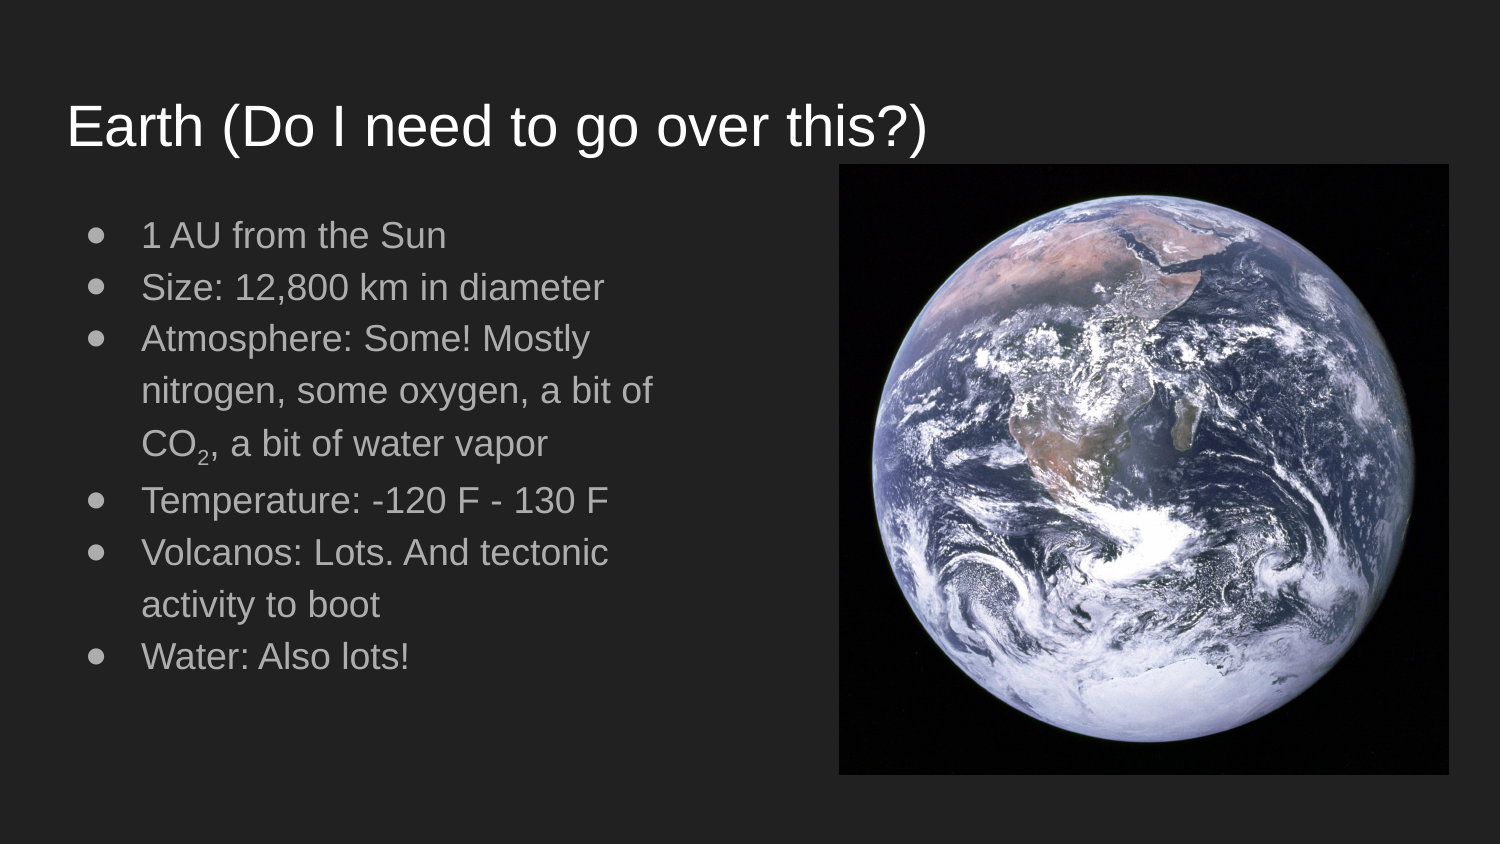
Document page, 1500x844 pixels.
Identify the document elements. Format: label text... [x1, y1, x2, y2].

title Earth (Do I need to go over this?) [51, 72, 1449, 167]
list 1 AU from the Sun Size: 12,800 km in diameter Atmosphere: Some! Mostly nitrogen, some oxygen, a bit of CO2, a bit of water vapor Temperature: -120 F - 130 F Volcanos: Lots. And tectonic activity to boot Water: Also lots! [51, 189, 731, 750]
picture [839, 164, 1450, 775]
